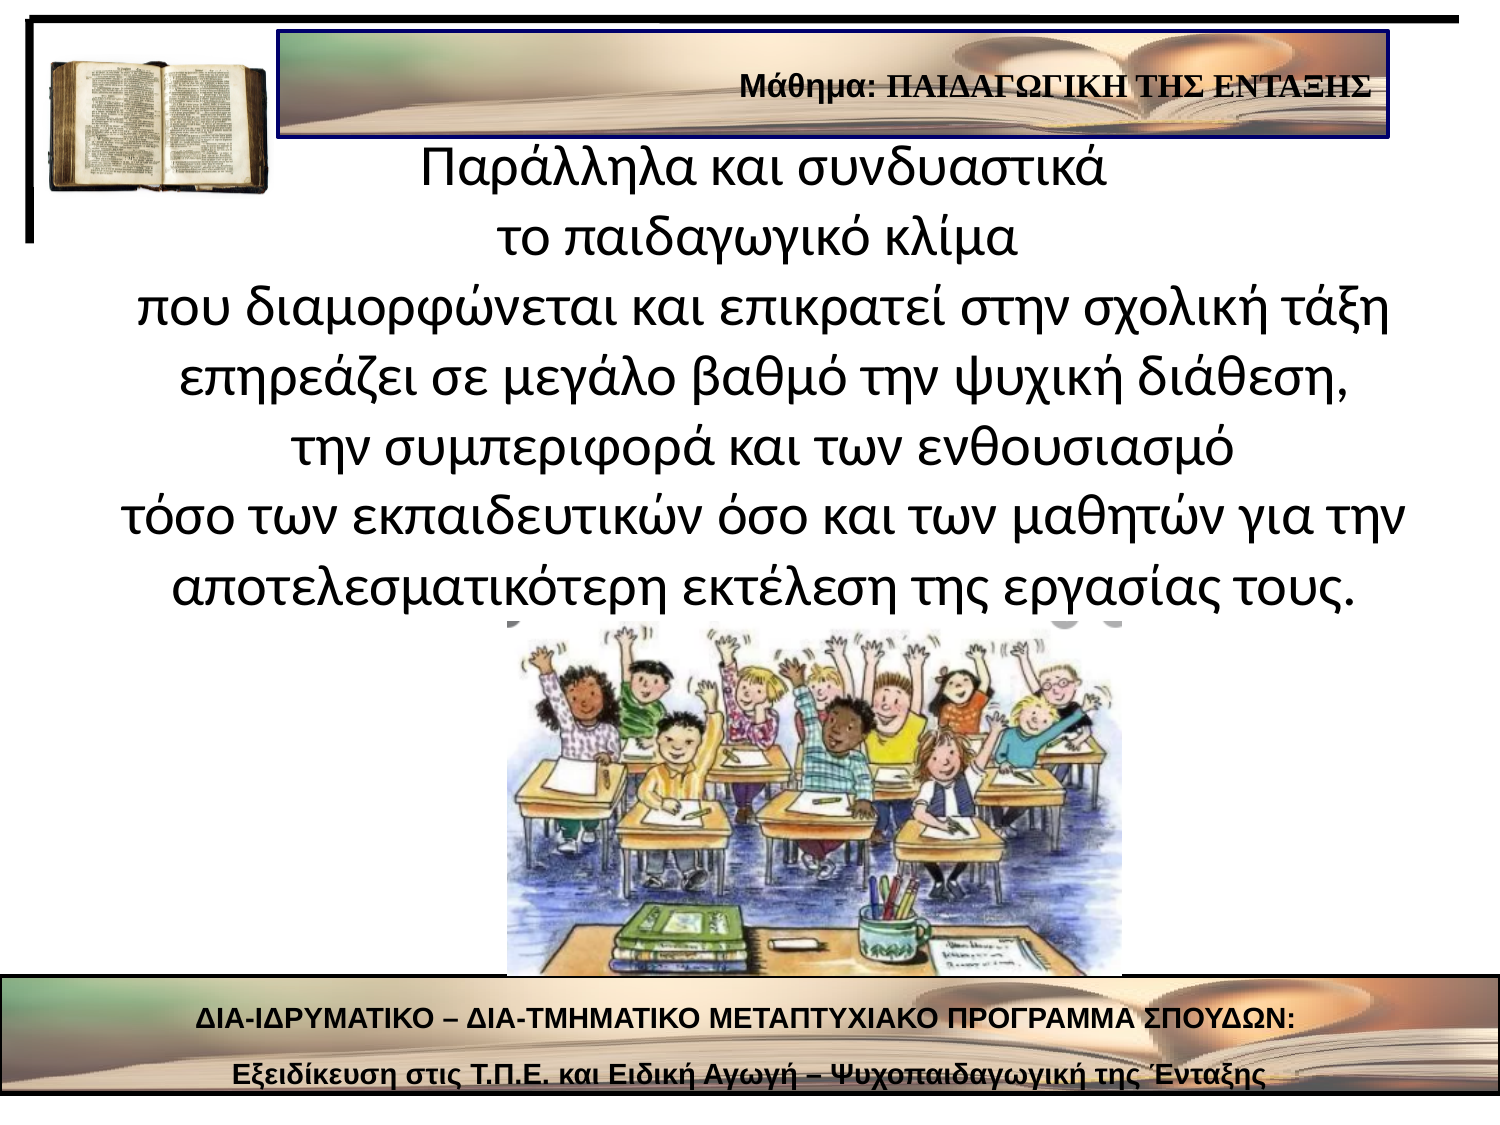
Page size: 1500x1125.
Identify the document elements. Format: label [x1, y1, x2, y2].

text_box [0, 18, 1500, 1094]
picture [40, 54, 274, 200]
picture [507, 620, 1122, 976]
